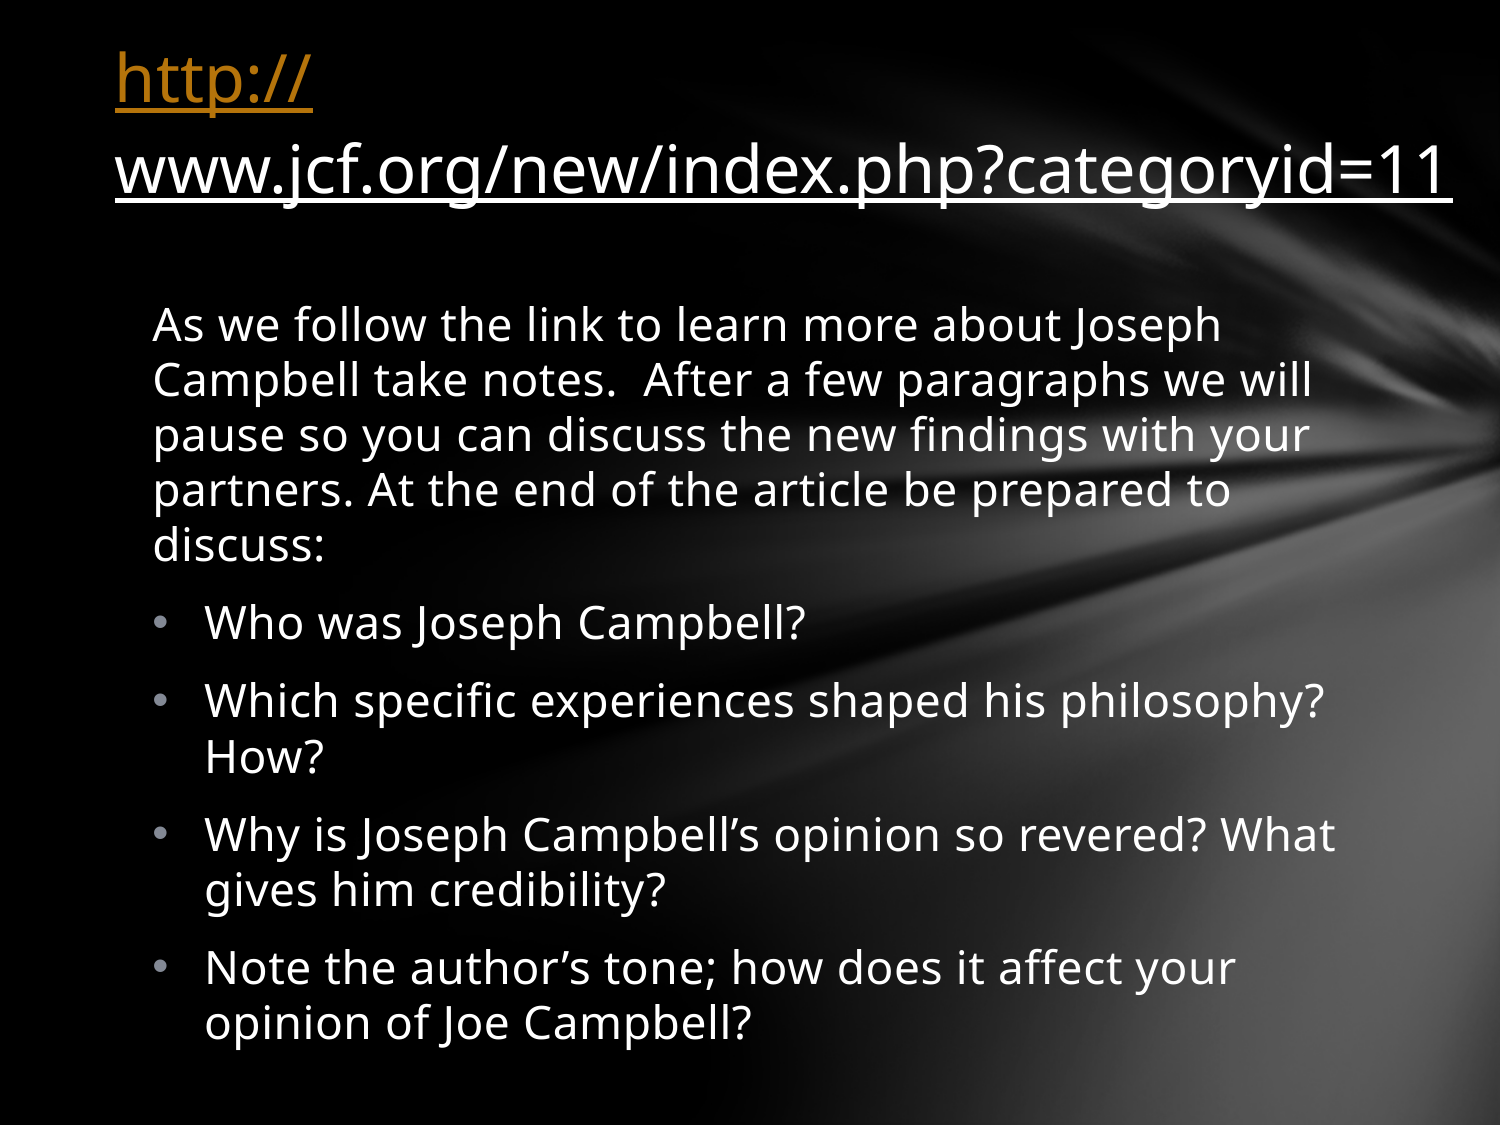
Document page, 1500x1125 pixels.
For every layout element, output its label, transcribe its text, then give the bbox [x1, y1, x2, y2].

title http://www.jcf.org/new/index.php?categoryid=11 [99, 0, 1500, 225]
list As we follow the link to learn more about Joseph Campbell take notes. After a few paragraphs we will pause so you can discuss the new findings with your partners. At the end of the article be prepared to discuss: Who was Joseph Campbell? Which specific experiences shaped his philosophy? How? Why is Joseph Campbell’s opinion so revered? What gives him credibility? Note the author’s tone; how does it affect your opinion of Joe Campbell? [137, 287, 1398, 1063]
